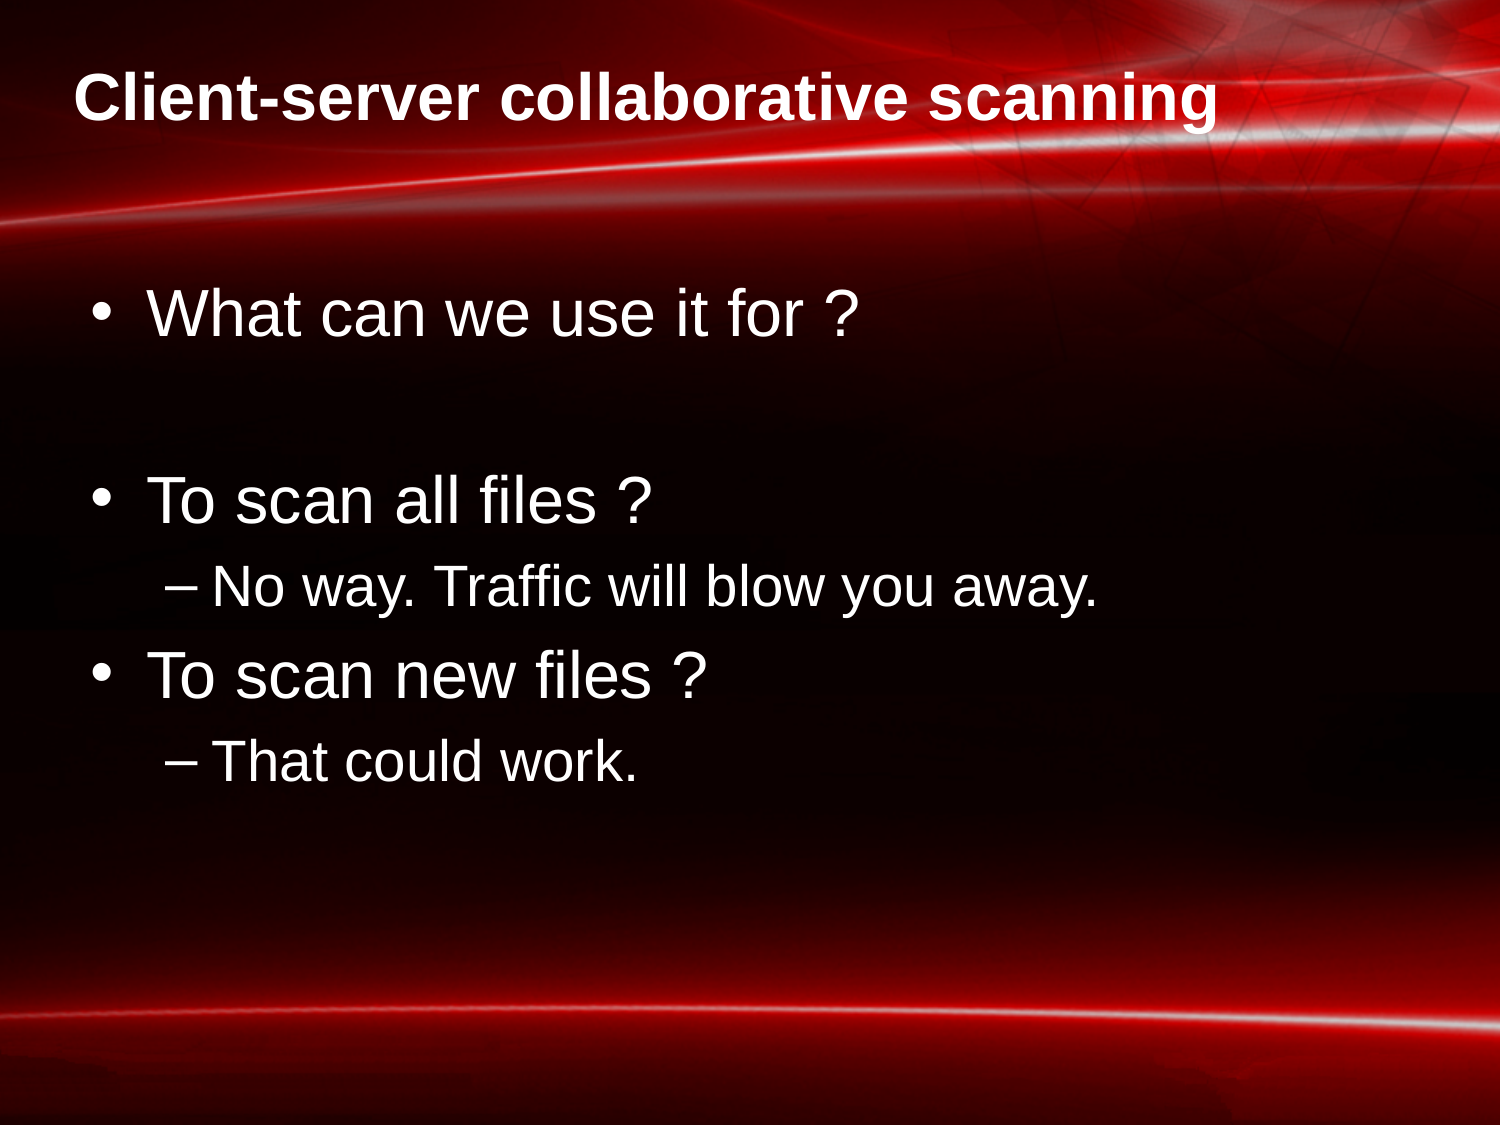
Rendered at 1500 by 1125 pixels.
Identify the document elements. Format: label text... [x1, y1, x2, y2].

title Client-server collaborative scanning [58, 0, 1409, 188]
picture [0, 0, 1500, 1125]
list What can we use it for ? To scan all files ? No way. Traffic will blow you away. To scan new files ? That could work. [74, 262, 1301, 913]
